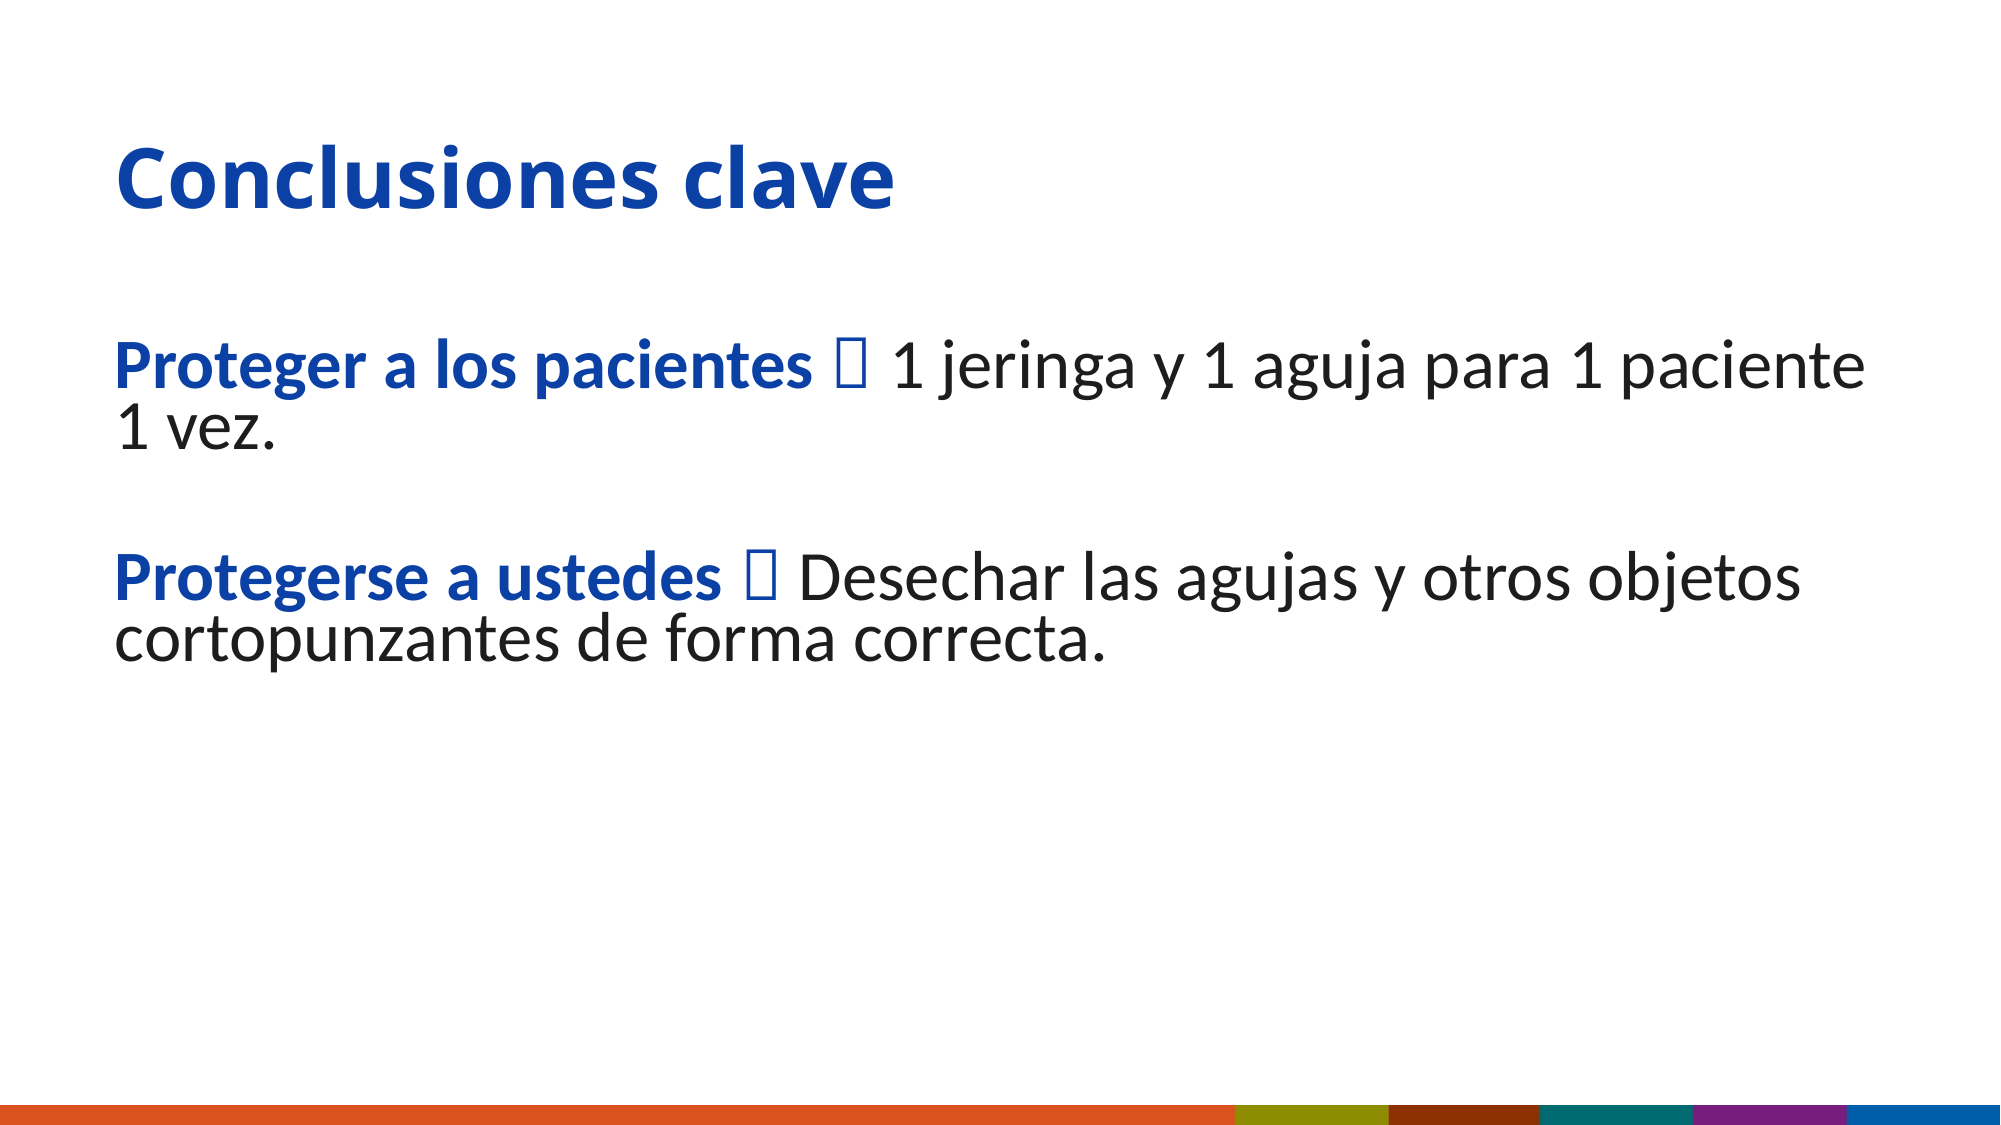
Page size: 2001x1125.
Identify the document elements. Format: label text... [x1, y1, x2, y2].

title Conclusiones clave [99, 45, 1900, 233]
list Proteger a los pacientes  1 jeringa y 1 aguja para 1 paciente 1 vez. Protegerse a ustedes  Desechar las agujas y otros objetos cortopunzantes de forma correcta. [99, 258, 1900, 944]
picture [0, 1105, 2000, 1125]
